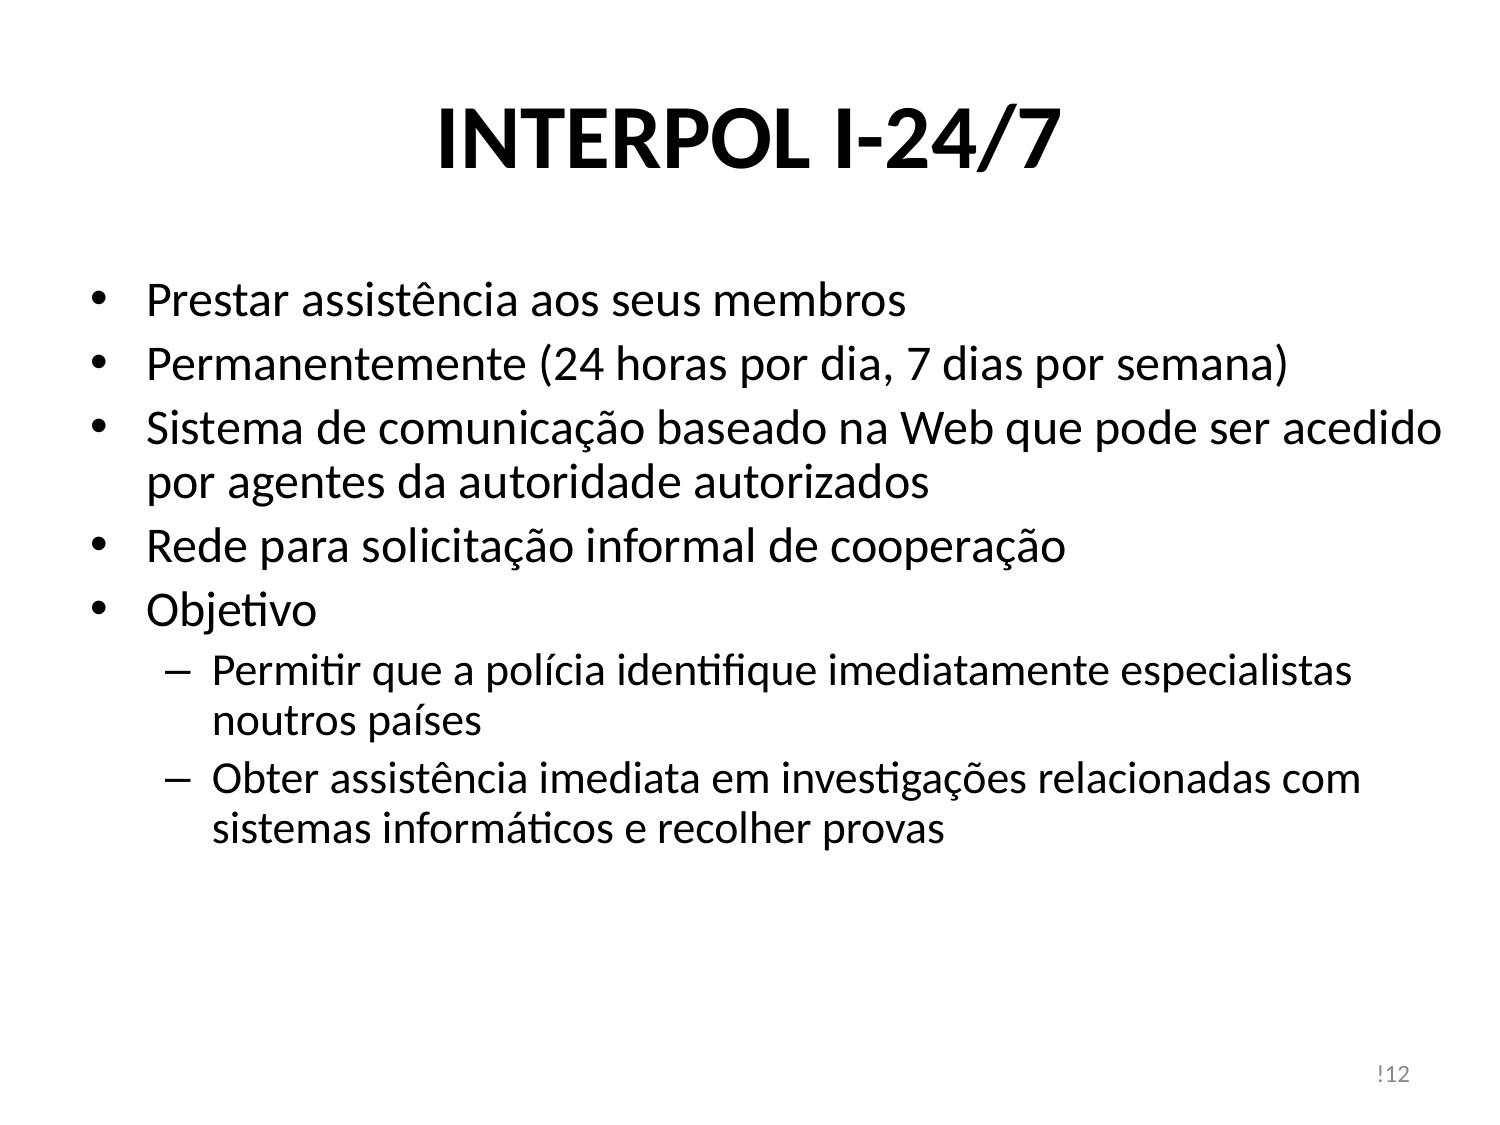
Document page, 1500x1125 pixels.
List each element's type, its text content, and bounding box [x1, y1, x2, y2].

list Prestar assistência aos seus membros Permanentemente (24 horas por dia, 7 dias por semana) Sistema de comunicação baseado na Web que pode ser acedido por agentes da autoridade autorizados Rede para solicitação informal de cooperação Objetivo Permitir que a polícia identifique imediatamente especialistas noutros países Obter assistência imediata em investigações relacionadas com sistemas informáticos e recolher provas [75, 265, 1463, 1081]
slide_number !12 [1074, 1042, 1425, 1103]
title INTERPOL I-24/7 [75, 28, 1425, 236]
